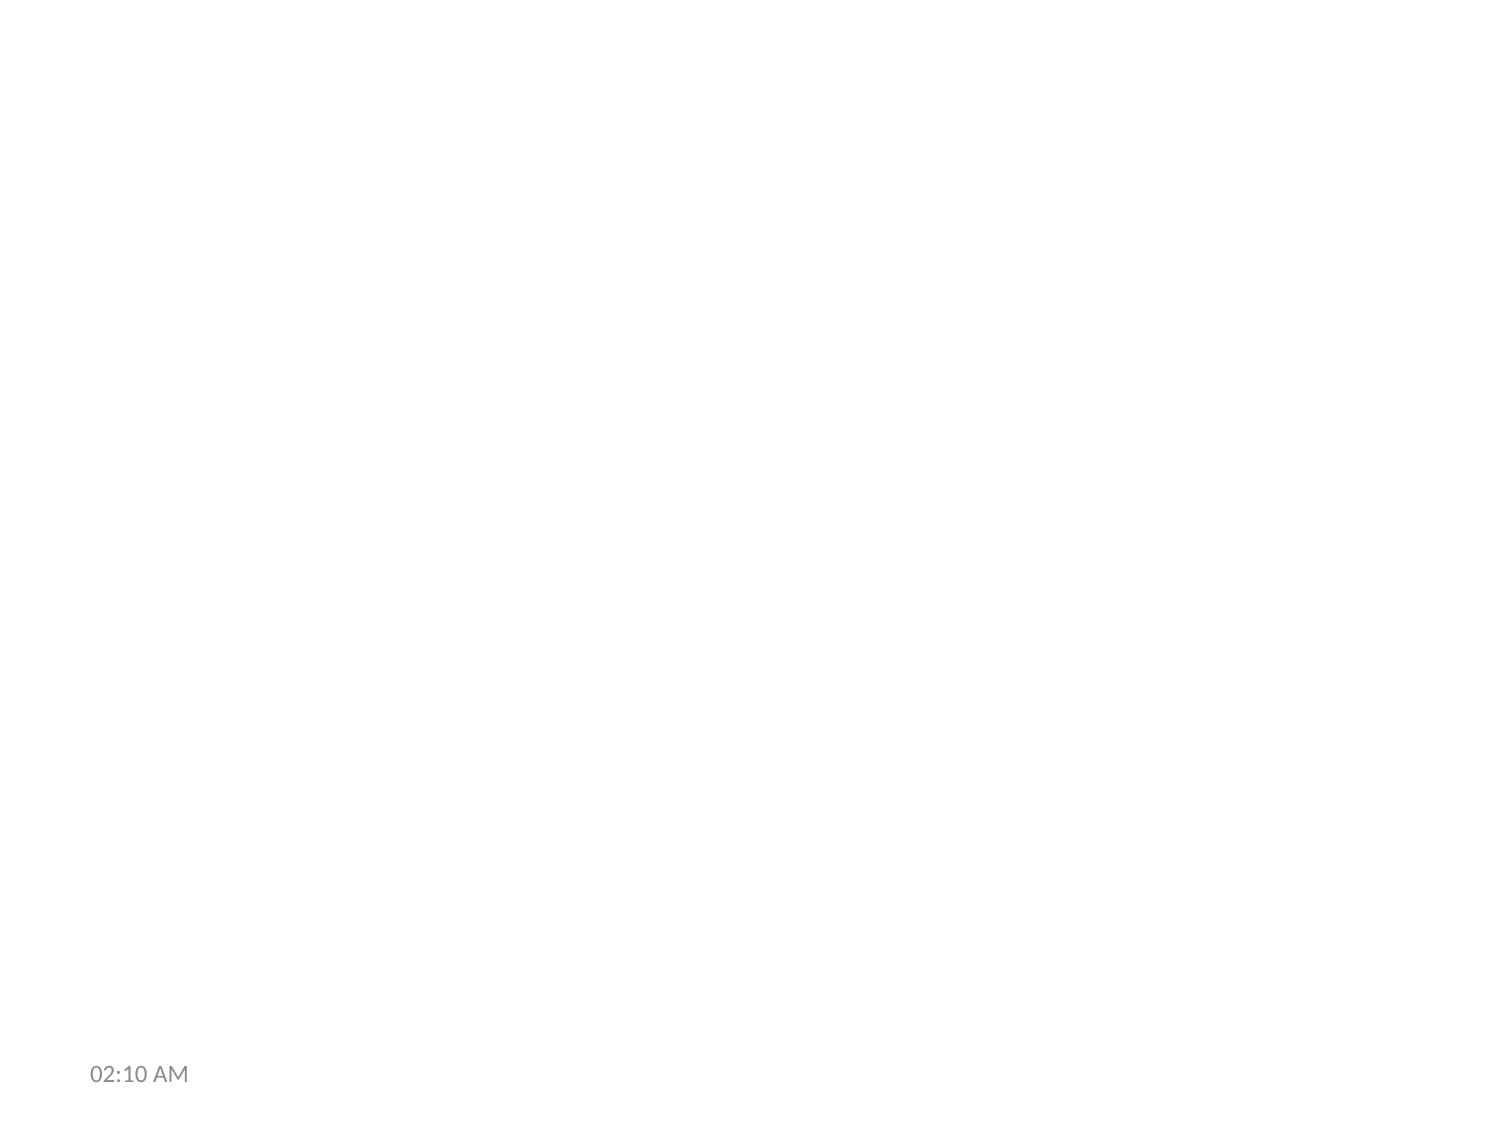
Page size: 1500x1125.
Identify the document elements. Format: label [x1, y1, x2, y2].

slide_number [75, 1042, 425, 1103]
